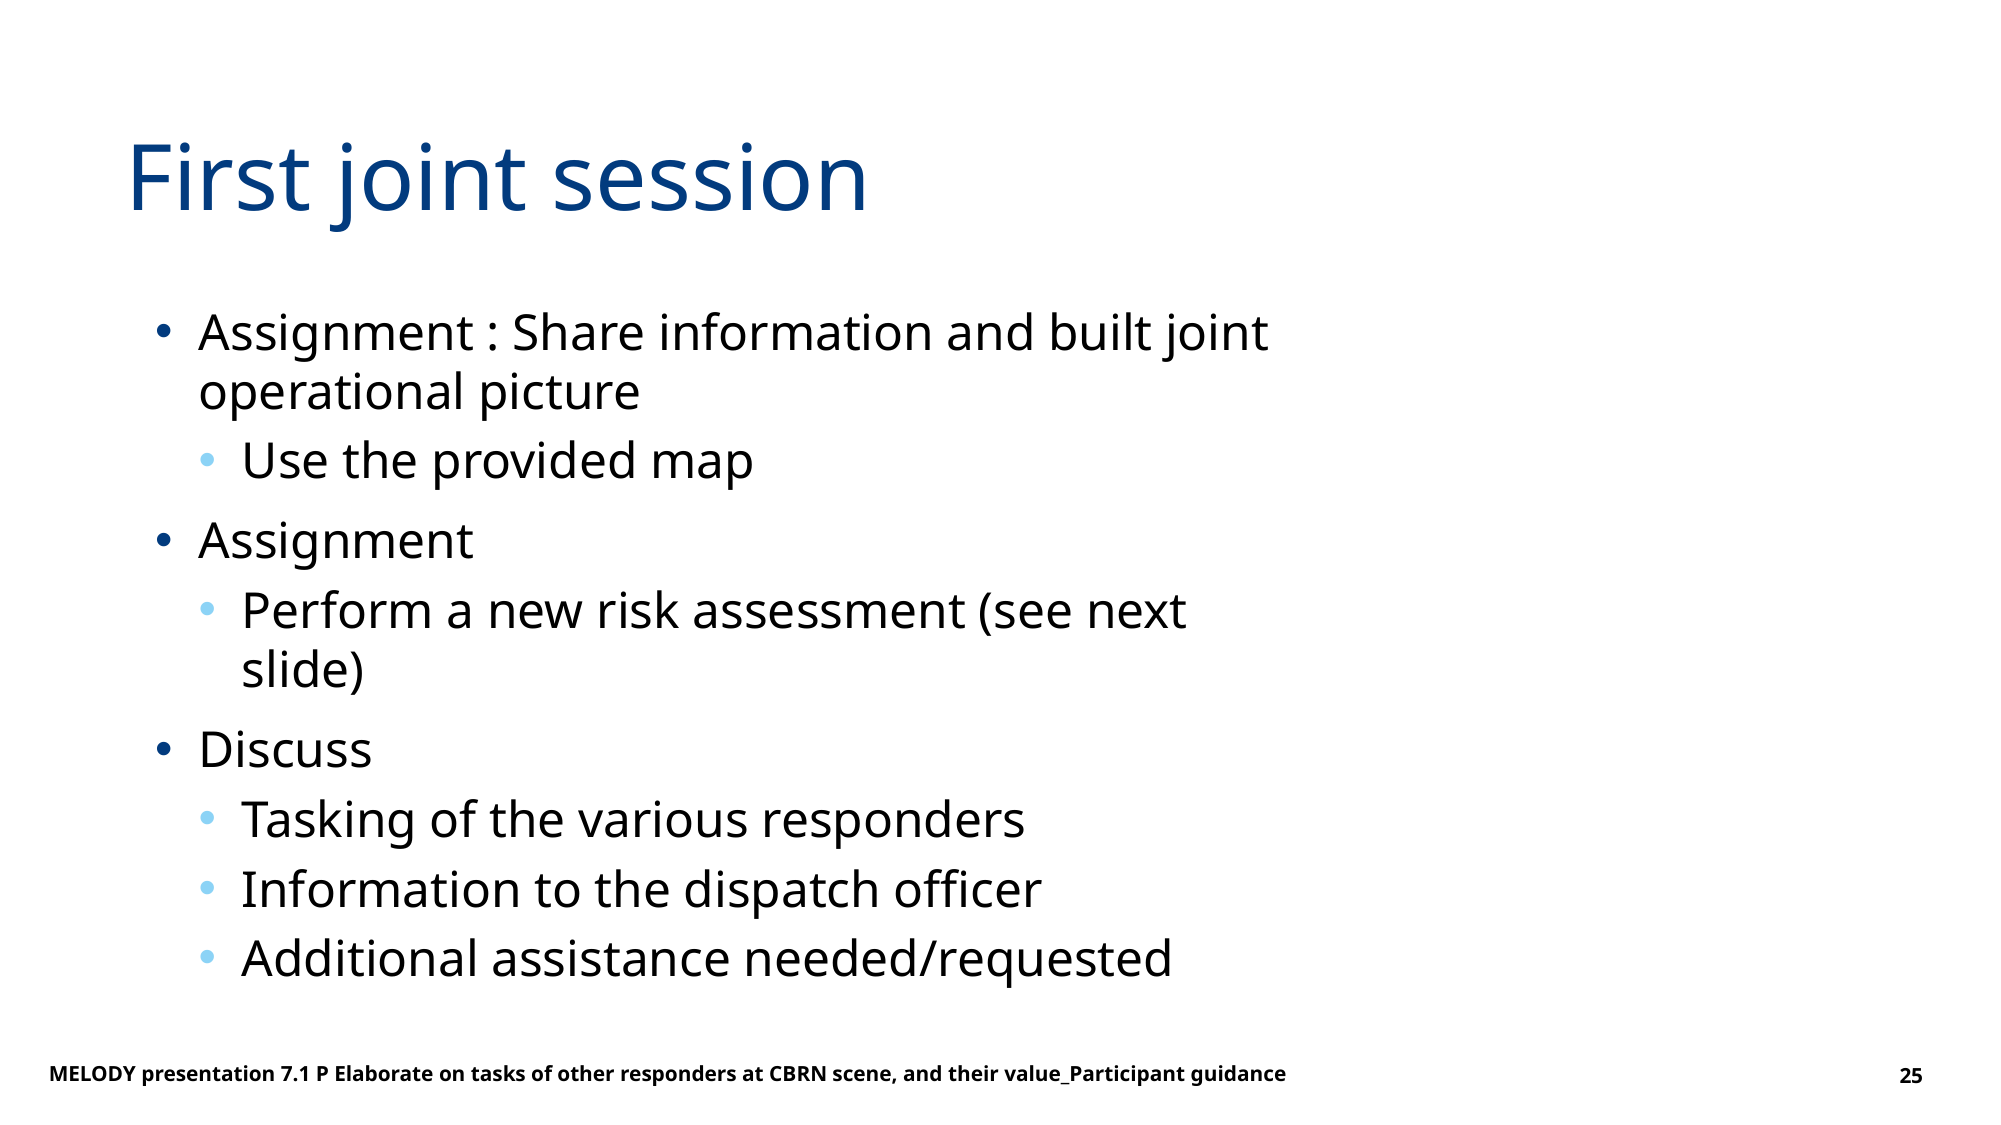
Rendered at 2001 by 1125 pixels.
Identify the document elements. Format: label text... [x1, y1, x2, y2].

footer MELODY presentation 7.1 P Elaborate on tasks of other responders at CBRN scene, and their value_Participant guidance [49, 1062, 1817, 1088]
slide_number 25 [1473, 1062, 1924, 1101]
list Assignment : Share information and built joint operational picture Use the provided map Assignment Perform a new risk assessment (see next slide) Discuss Tasking of the various responders Information to the dispatch officer Additional assistance needed/requested [125, 292, 1315, 999]
title First joint session [125, 131, 1875, 293]
